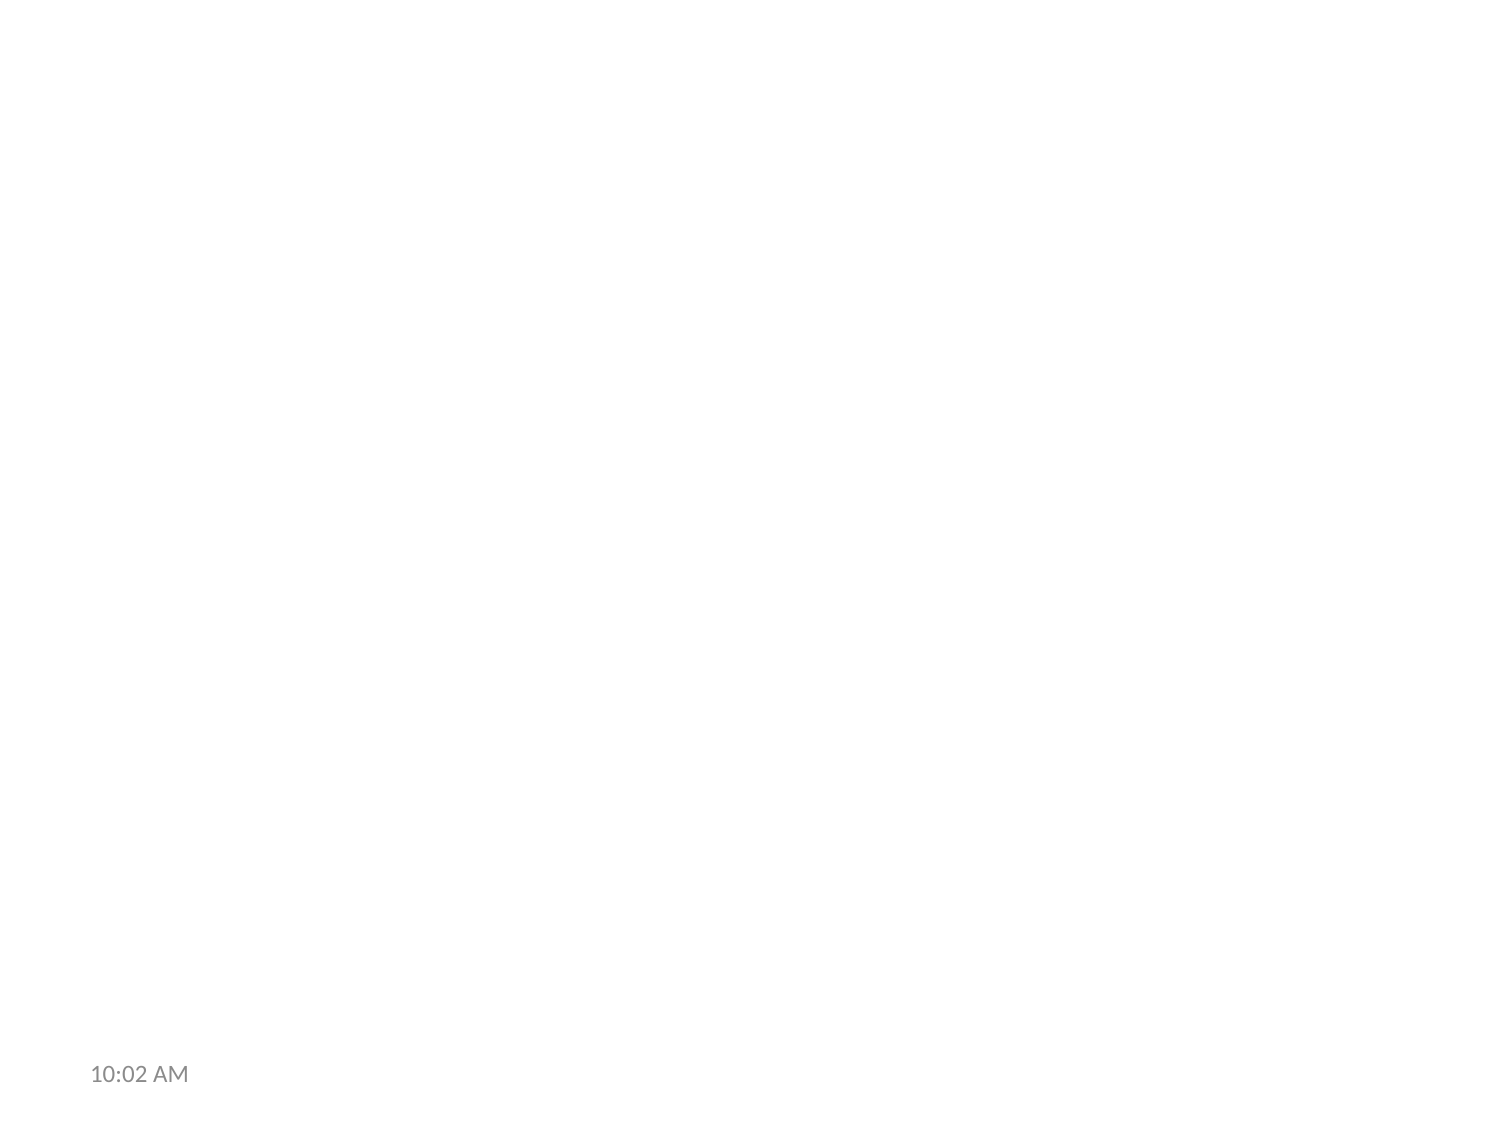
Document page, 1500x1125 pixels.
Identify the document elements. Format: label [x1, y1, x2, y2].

slide_number [75, 1042, 425, 1103]
